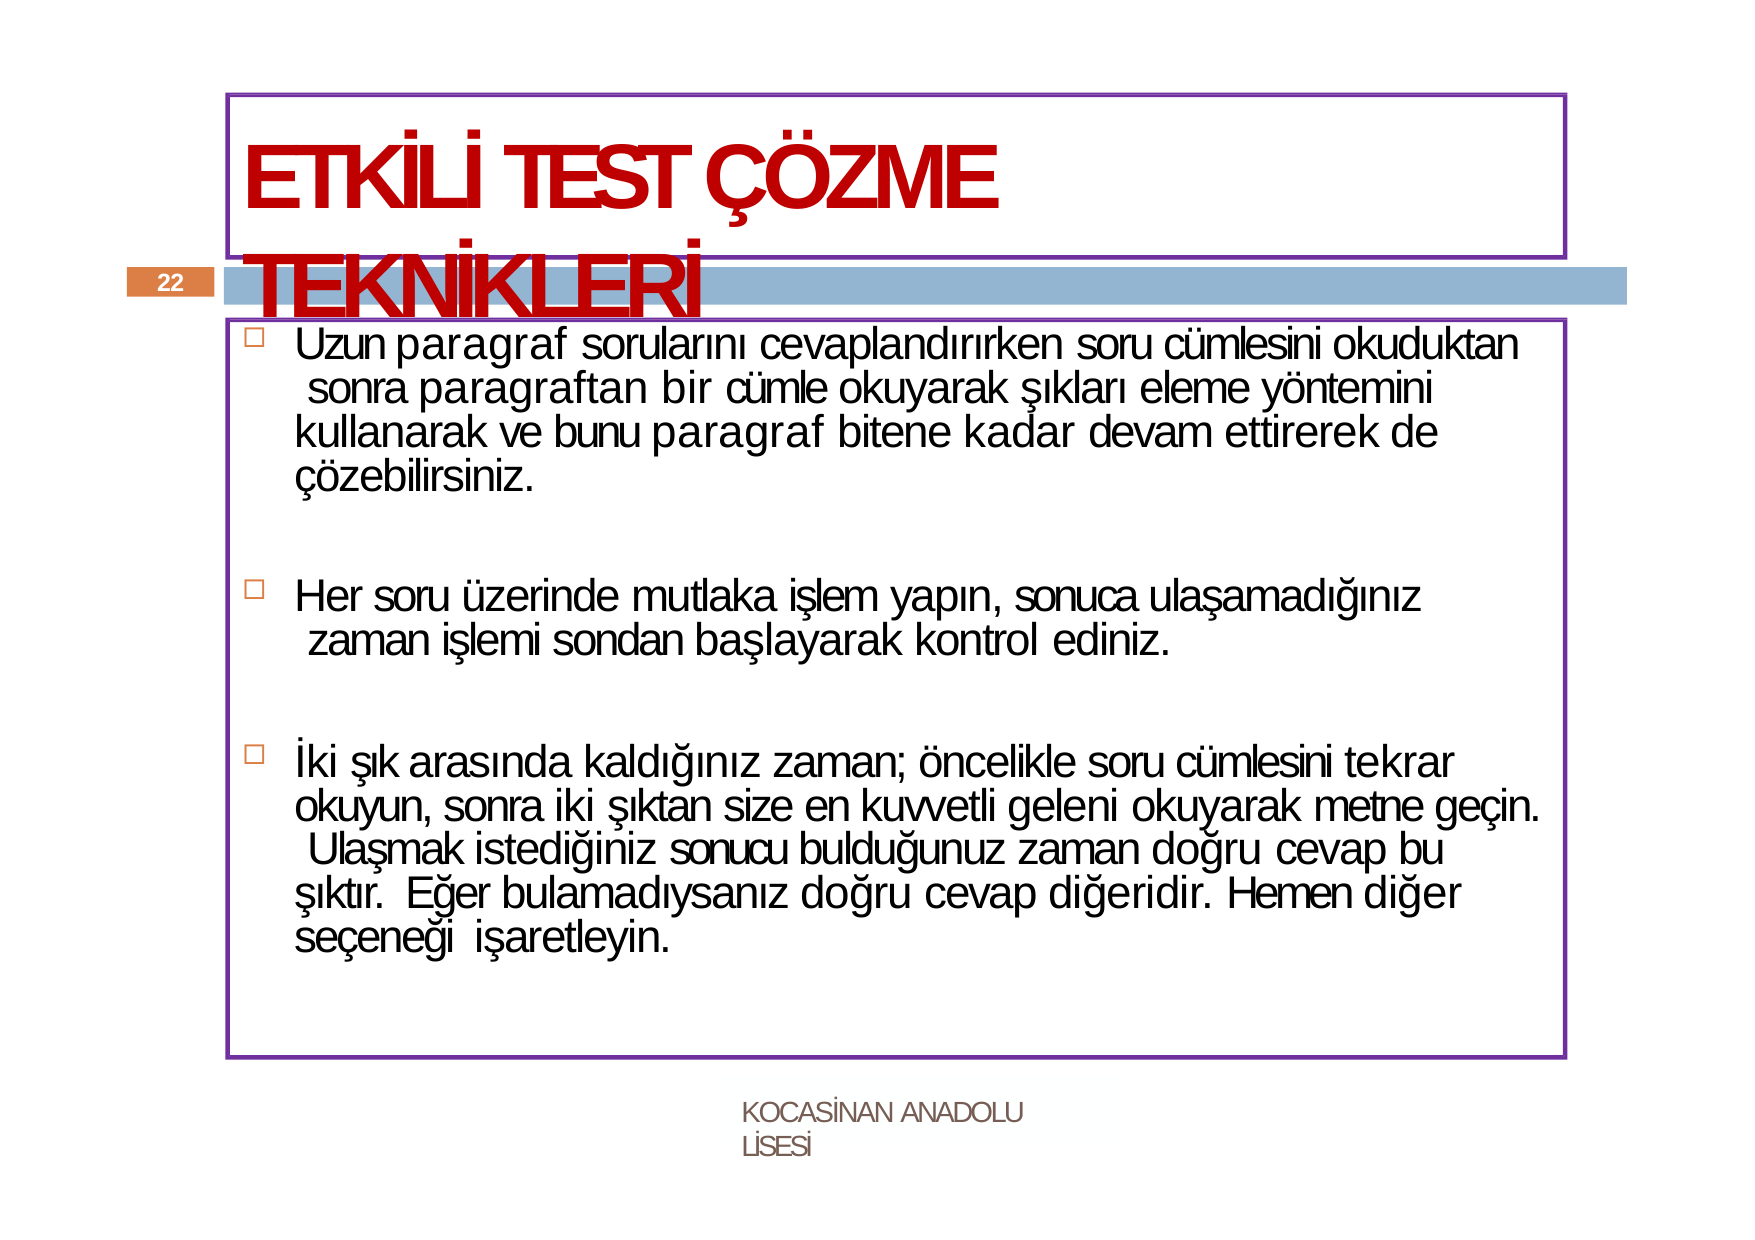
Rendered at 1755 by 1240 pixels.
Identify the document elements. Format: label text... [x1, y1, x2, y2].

text_box 22 [126, 267, 215, 297]
text_box Uzun paragraf sorularını cevaplandırırken soru cümlesini okuduktan sonra paragraftan bir cümle okuyarak şıkları eleme yöntemini kullanarak ve bunu paragraf bitene kadar devam ettirerek de çözebilirsiniz. Her soru üzerinde mutlaka işlem yapın, sonuca ulaşamadığınız zaman işlemi sondan başlayarak kontrol ediniz. İki şık arasında kaldığınız zaman; öncelikle soru cümlesini tekrar okuyun, sonra iki şıktan size en kuvvetli geleni okuyarak metne geçin. Ulaşmak istediğiniz sonucu bulduğunuz zaman doğru cevap bu şıktır. Eğer bulamadıysanız doğru cevap diğeridir. Hemen diğer seçeneği işaretleyin. [240, 311, 1544, 962]
text_box [712, 1073, 1126, 1146]
text_box [225, 317, 1568, 1060]
text_box [225, 92, 1568, 260]
text_box KOCASİNAN ANADOLU LİSESİ [739, 1093, 1104, 1162]
title ETKİLİ TEST ÇÖZME TEKNİKLERİ [240, 114, 1476, 337]
